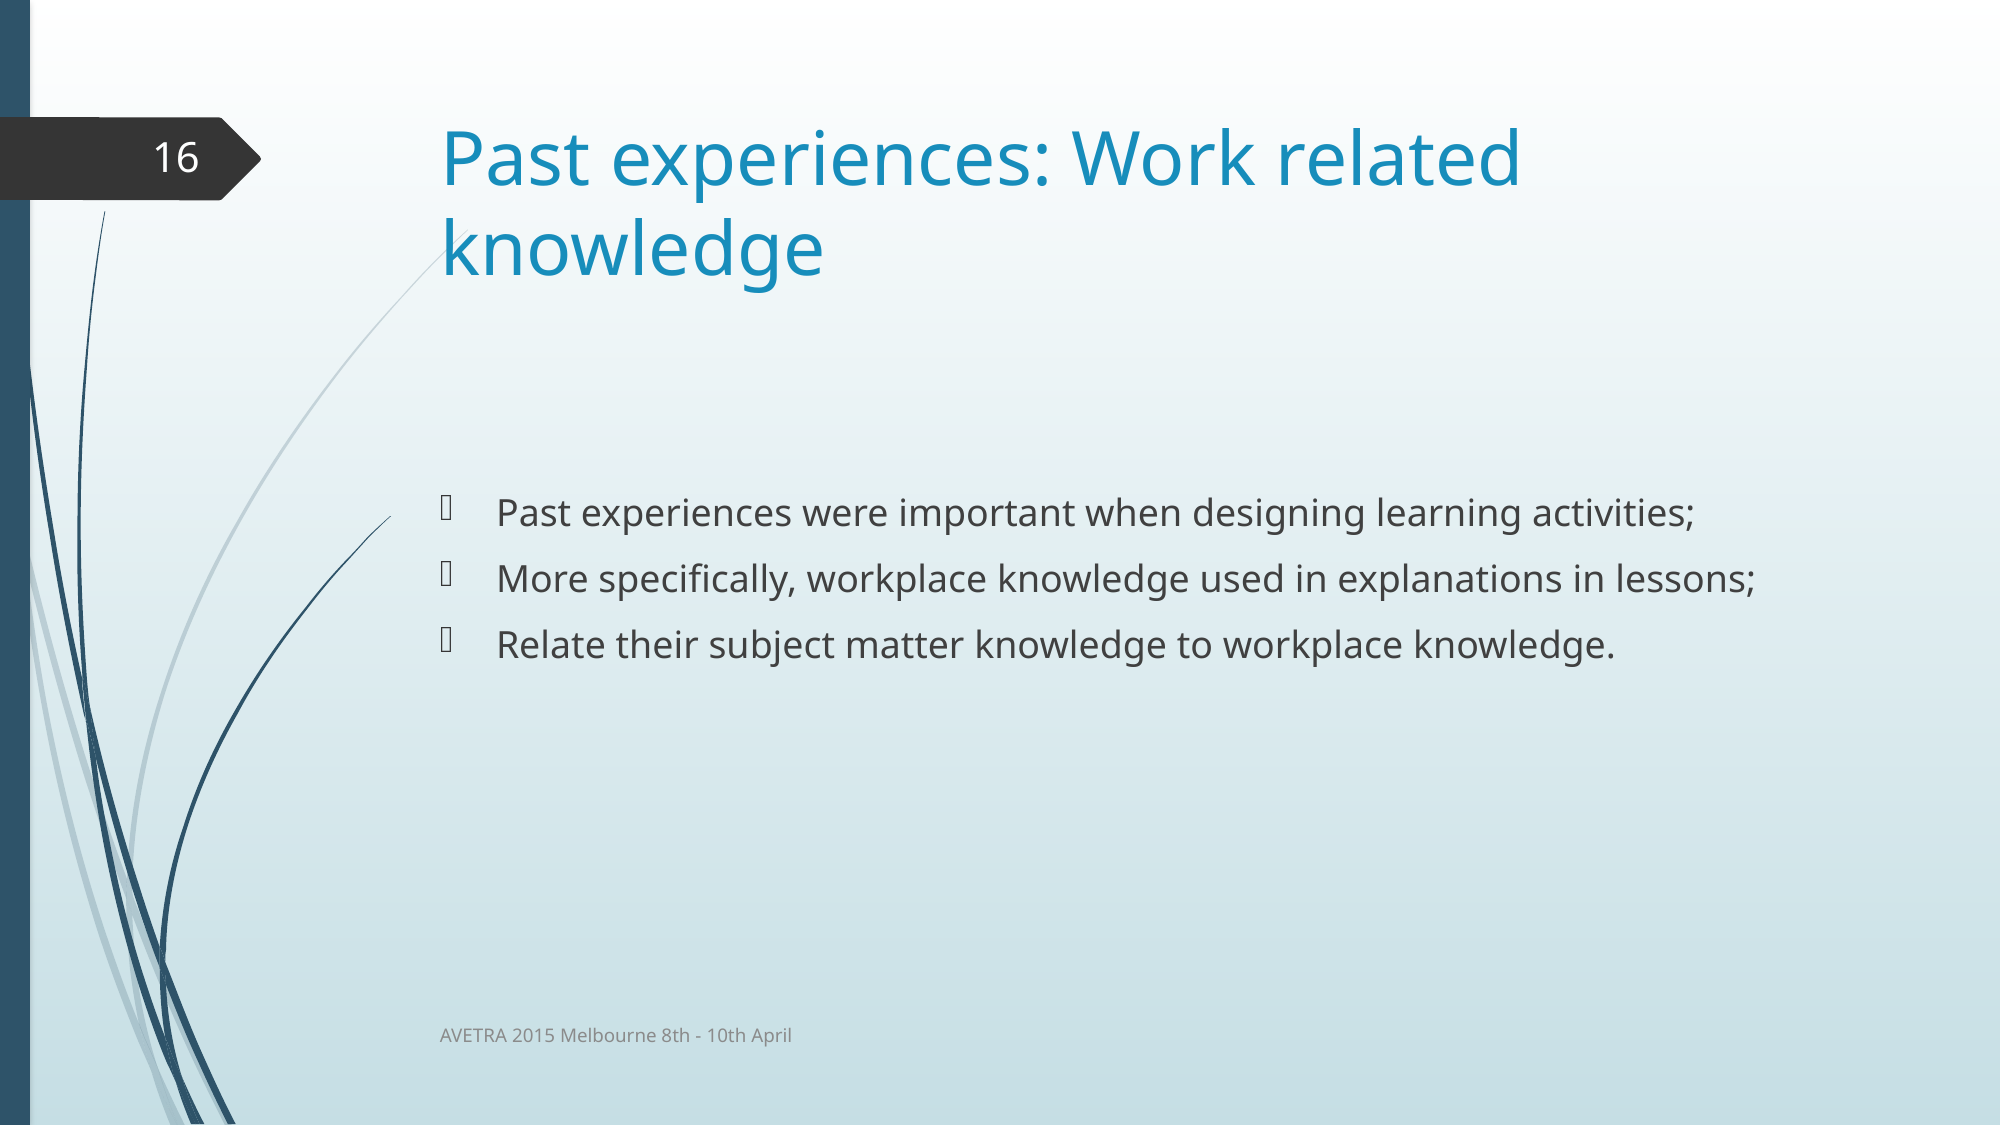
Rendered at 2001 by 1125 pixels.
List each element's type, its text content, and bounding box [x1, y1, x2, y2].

slide_number 16 [87, 129, 216, 190]
footer AVETRA 2015 Melbourne 8th - 10th April [424, 1006, 1675, 1067]
title Past experiences: Work related knowledge [425, 102, 1888, 313]
list Past experiences were important when designing learning activities; More specifically, workplace knowledge used in explanations in lessons; Relate their subject matter knowledge to workplace knowledge. [424, 350, 1888, 970]
